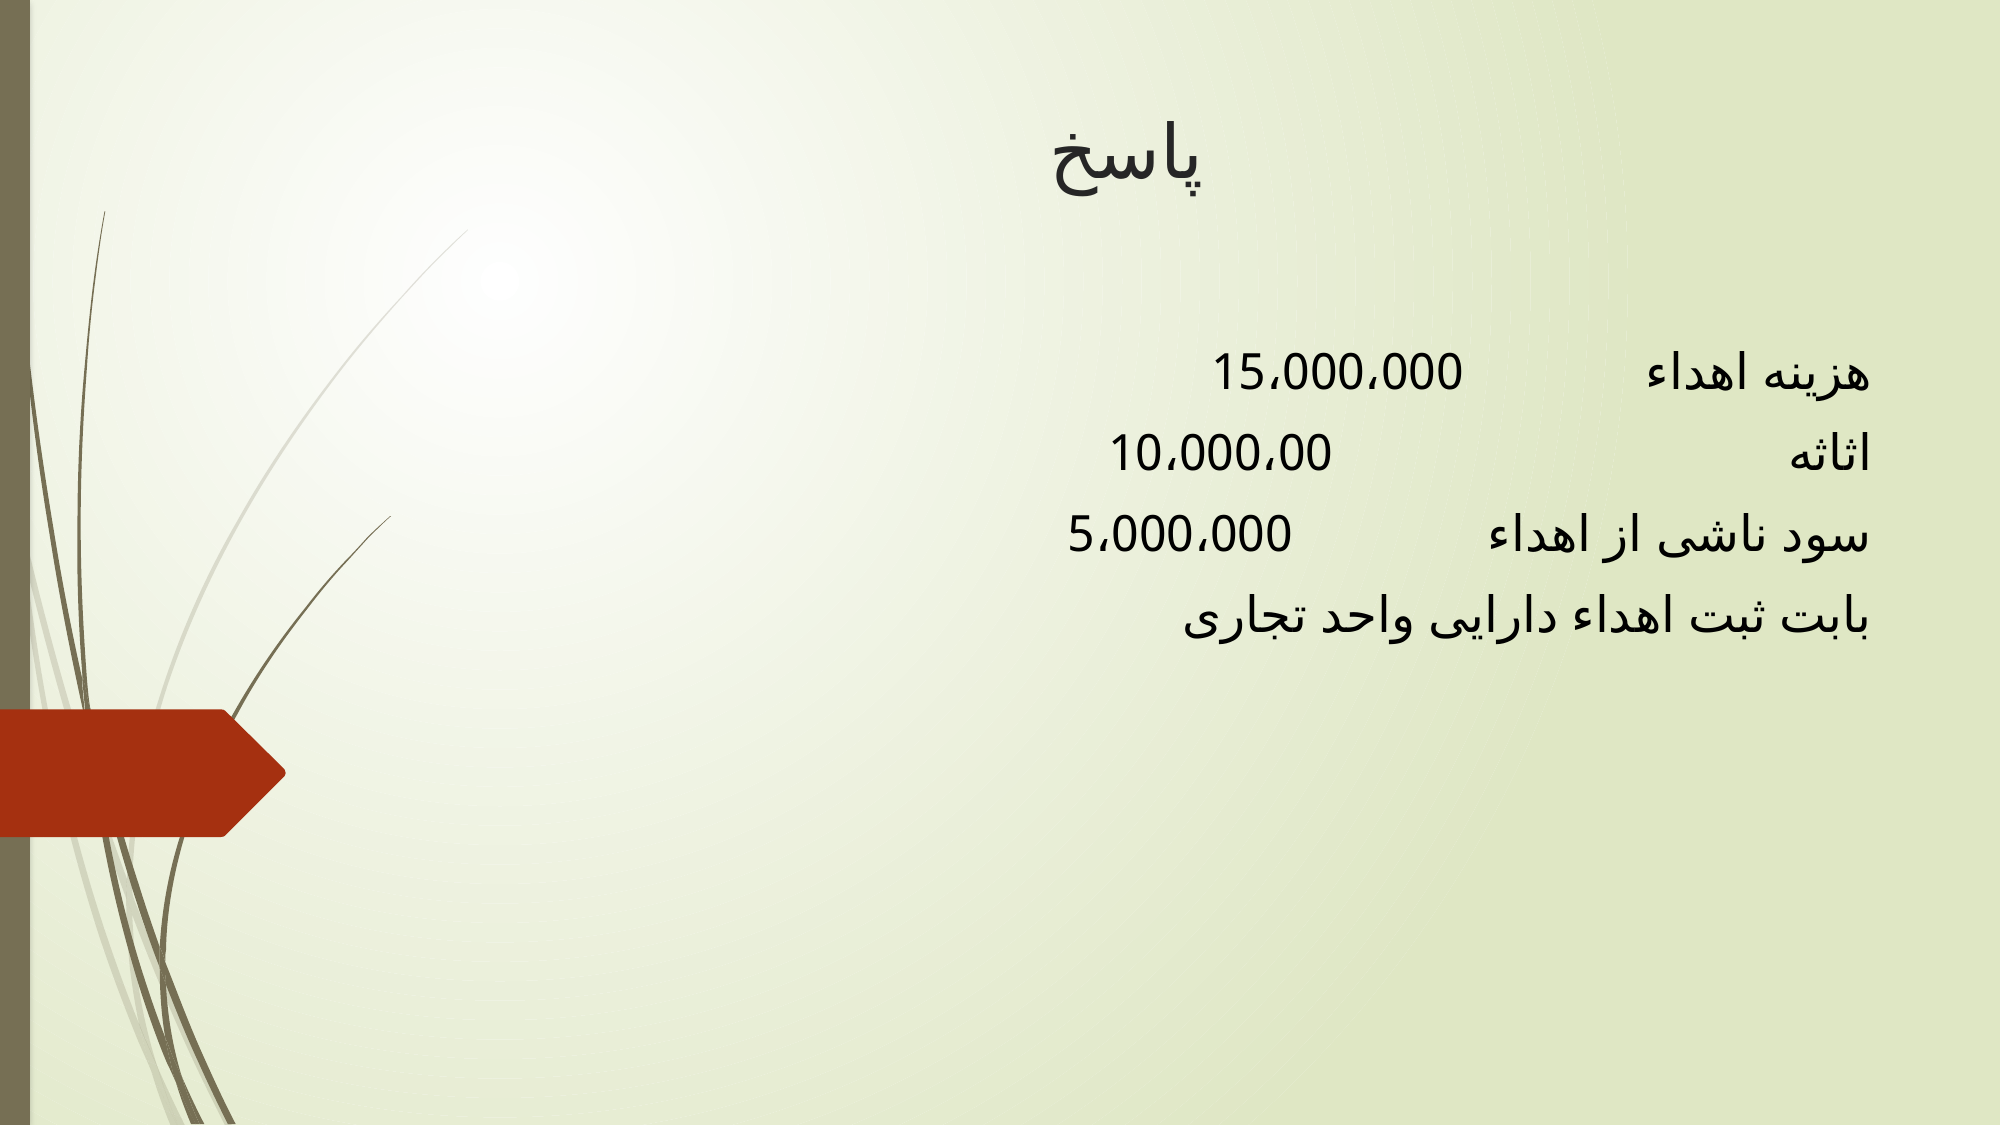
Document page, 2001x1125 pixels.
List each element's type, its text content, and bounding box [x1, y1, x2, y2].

subtitle هزینه اهداء 15،000،000 اثاثه 10،000،00 سود ناشی از اهداء 5،000،000 بابت ثبت اهداء دارایی واحد تجاری [424, 332, 1888, 969]
title پاسخ [395, 86, 1858, 201]
